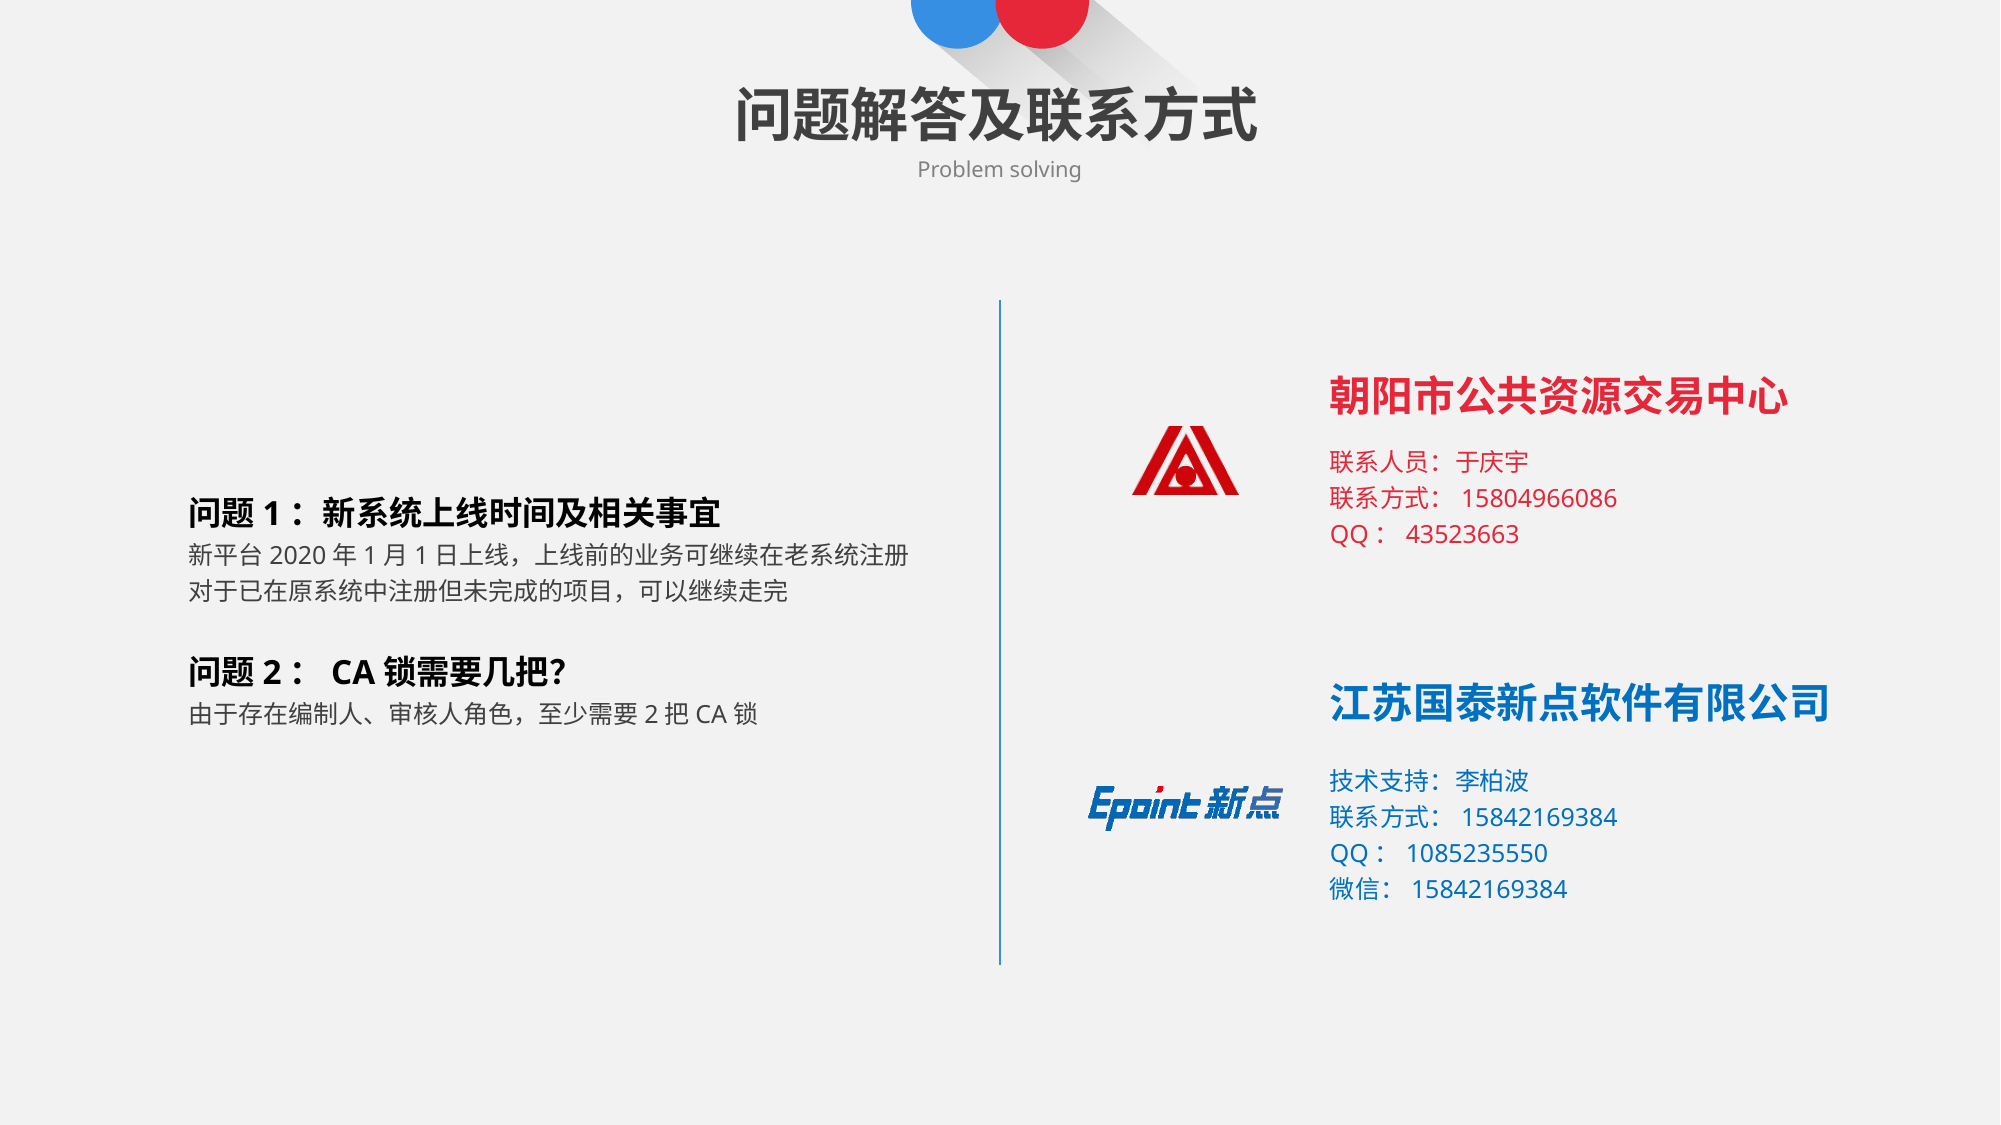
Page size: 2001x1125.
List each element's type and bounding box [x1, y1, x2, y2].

picture [1132, 426, 1239, 495]
text_box [1314, 659, 1995, 910]
text_box [173, 636, 976, 734]
text_box [173, 477, 976, 611]
picture [1088, 786, 1283, 831]
text_box [1315, 352, 1956, 555]
text_box [599, 0, 1401, 187]
